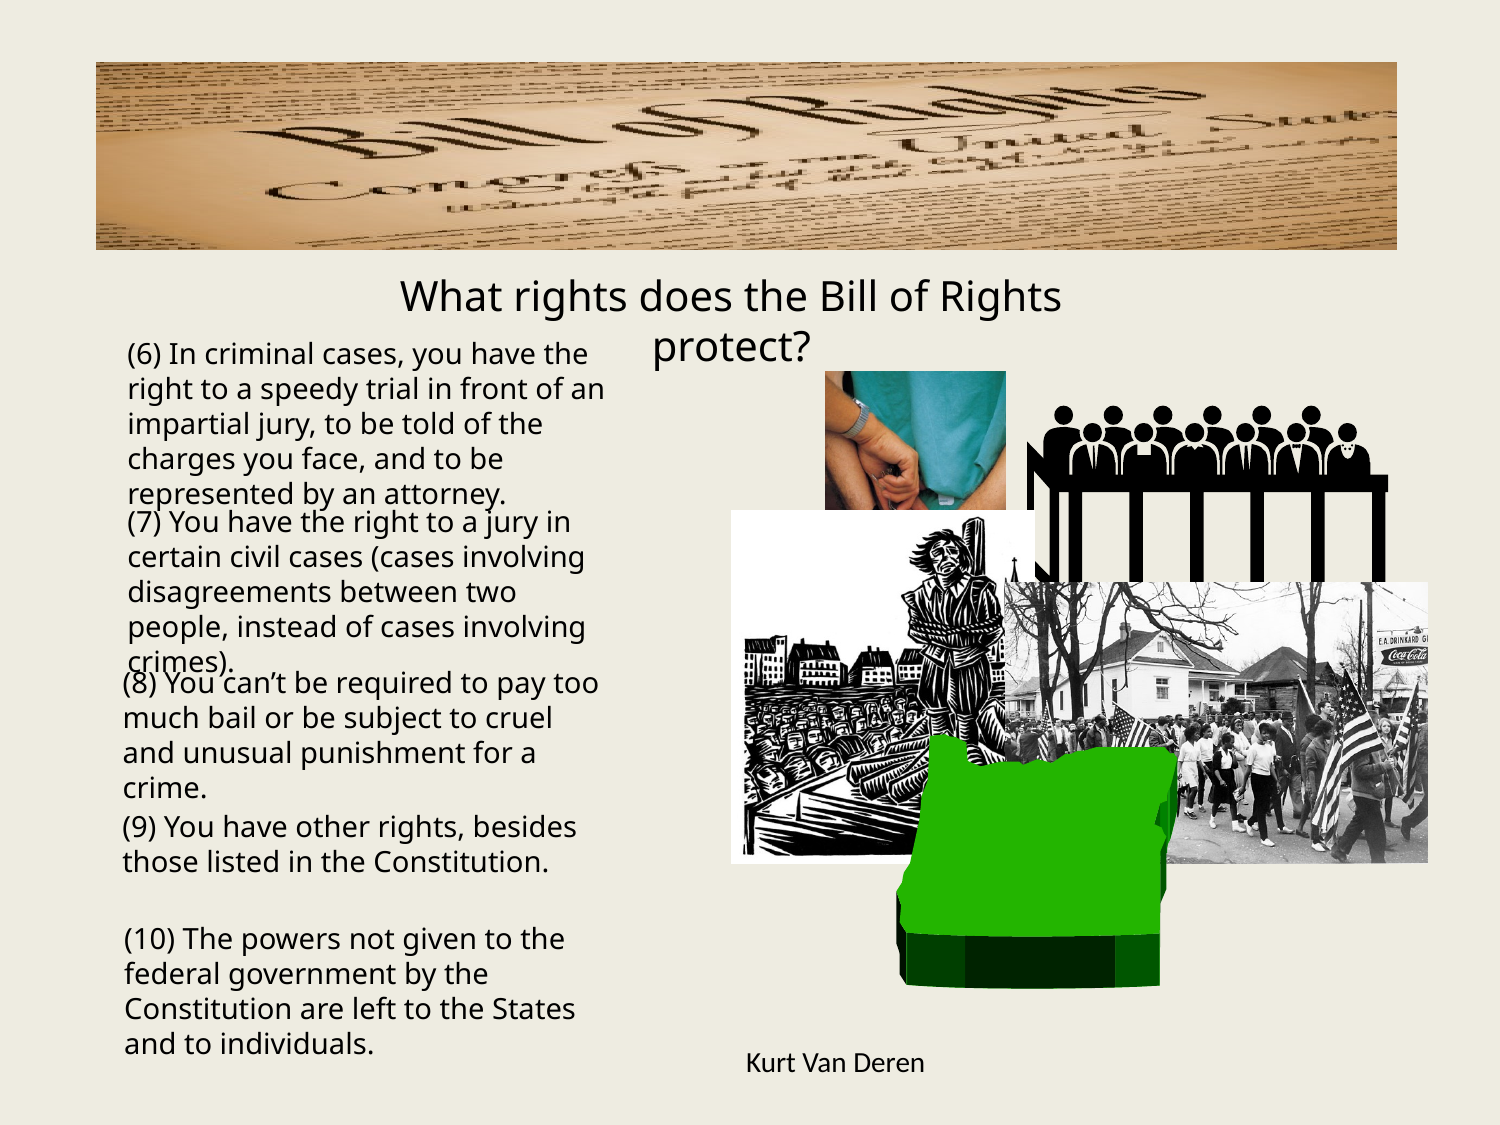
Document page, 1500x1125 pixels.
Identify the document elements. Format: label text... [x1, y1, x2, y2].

text_box (7) You have the right to a jury in certain civil cases (cases involving disagreements between two people, instead of cases involving crimes). [112, 495, 625, 686]
text_box (10) The powers not given to the federal government by the Constitution are left to the States and to individuals. [109, 912, 622, 1068]
picture [96, 62, 1397, 251]
text_box (6) In criminal cases, you have the right to a speedy trial in front of an impartial jury, to be told of the charges you face, and to be represented by an attorney. [112, 328, 650, 518]
text_box Kurt Van Deren [731, 1036, 968, 1086]
text_box (8) You can’t be required to pay too much bail or be subject to cruel and unusual punishment for a crime. [107, 657, 621, 812]
text_box What rights does the Bill of Rights protect? [337, 262, 1125, 378]
text_box (9) You have other rights, besides those listed in the Constitution. [107, 801, 620, 886]
picture [731, 370, 1428, 989]
